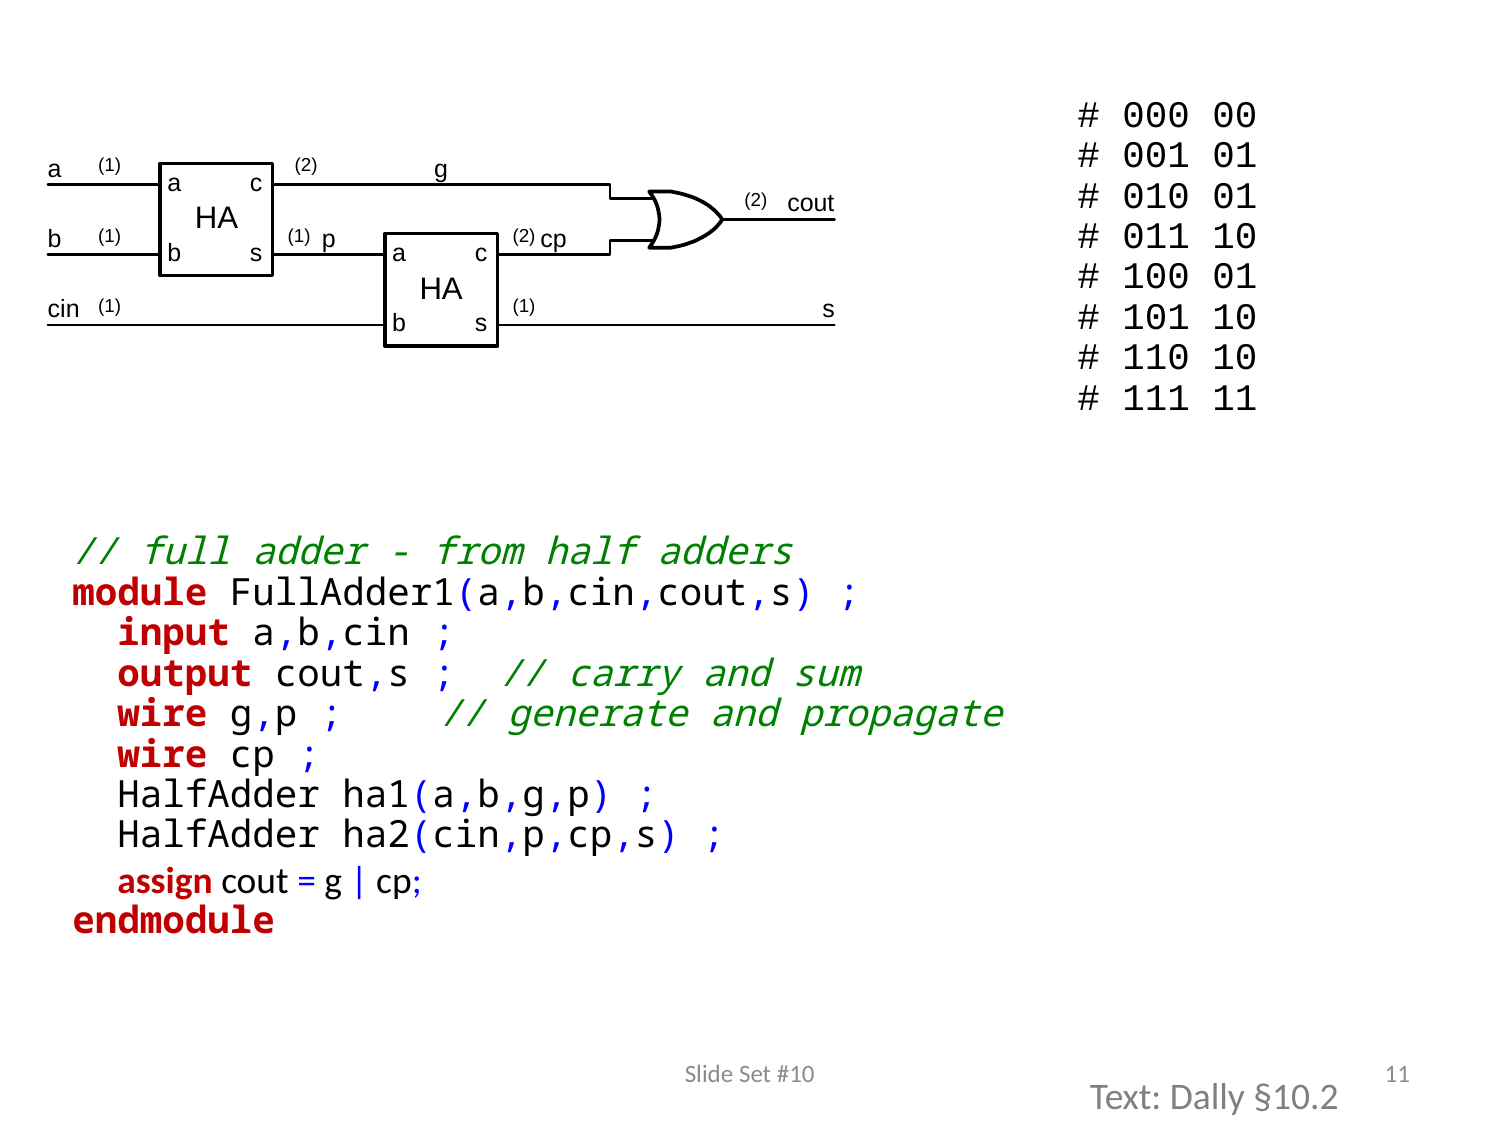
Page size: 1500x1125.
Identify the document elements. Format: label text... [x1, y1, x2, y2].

footer Slide Set #10 [512, 1042, 988, 1103]
text_box # 000 00 # 001 01 # 010 01 # 011 10 # 100 01 # 101 10 # 110 10 # 111 11 [1062, 87, 1338, 426]
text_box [42, 146, 840, 352]
slide_number 11 [1074, 1042, 1425, 1103]
text_box // full adder - from half adders module FullAdder1(a,b,cin,cout,s) ; input a,b,cin ; output cout,s ; // carry and sum wire g,p ; // generate and propagate wire cp ; HalfAdder ha1(a,b,g,p) ; HalfAdder ha2(cin,p,cp,s) ; assign cout = g | cp; endmodule [57, 525, 1370, 949]
text_box Text: Dally §10.2 [1074, 1103, 1400, 1125]
